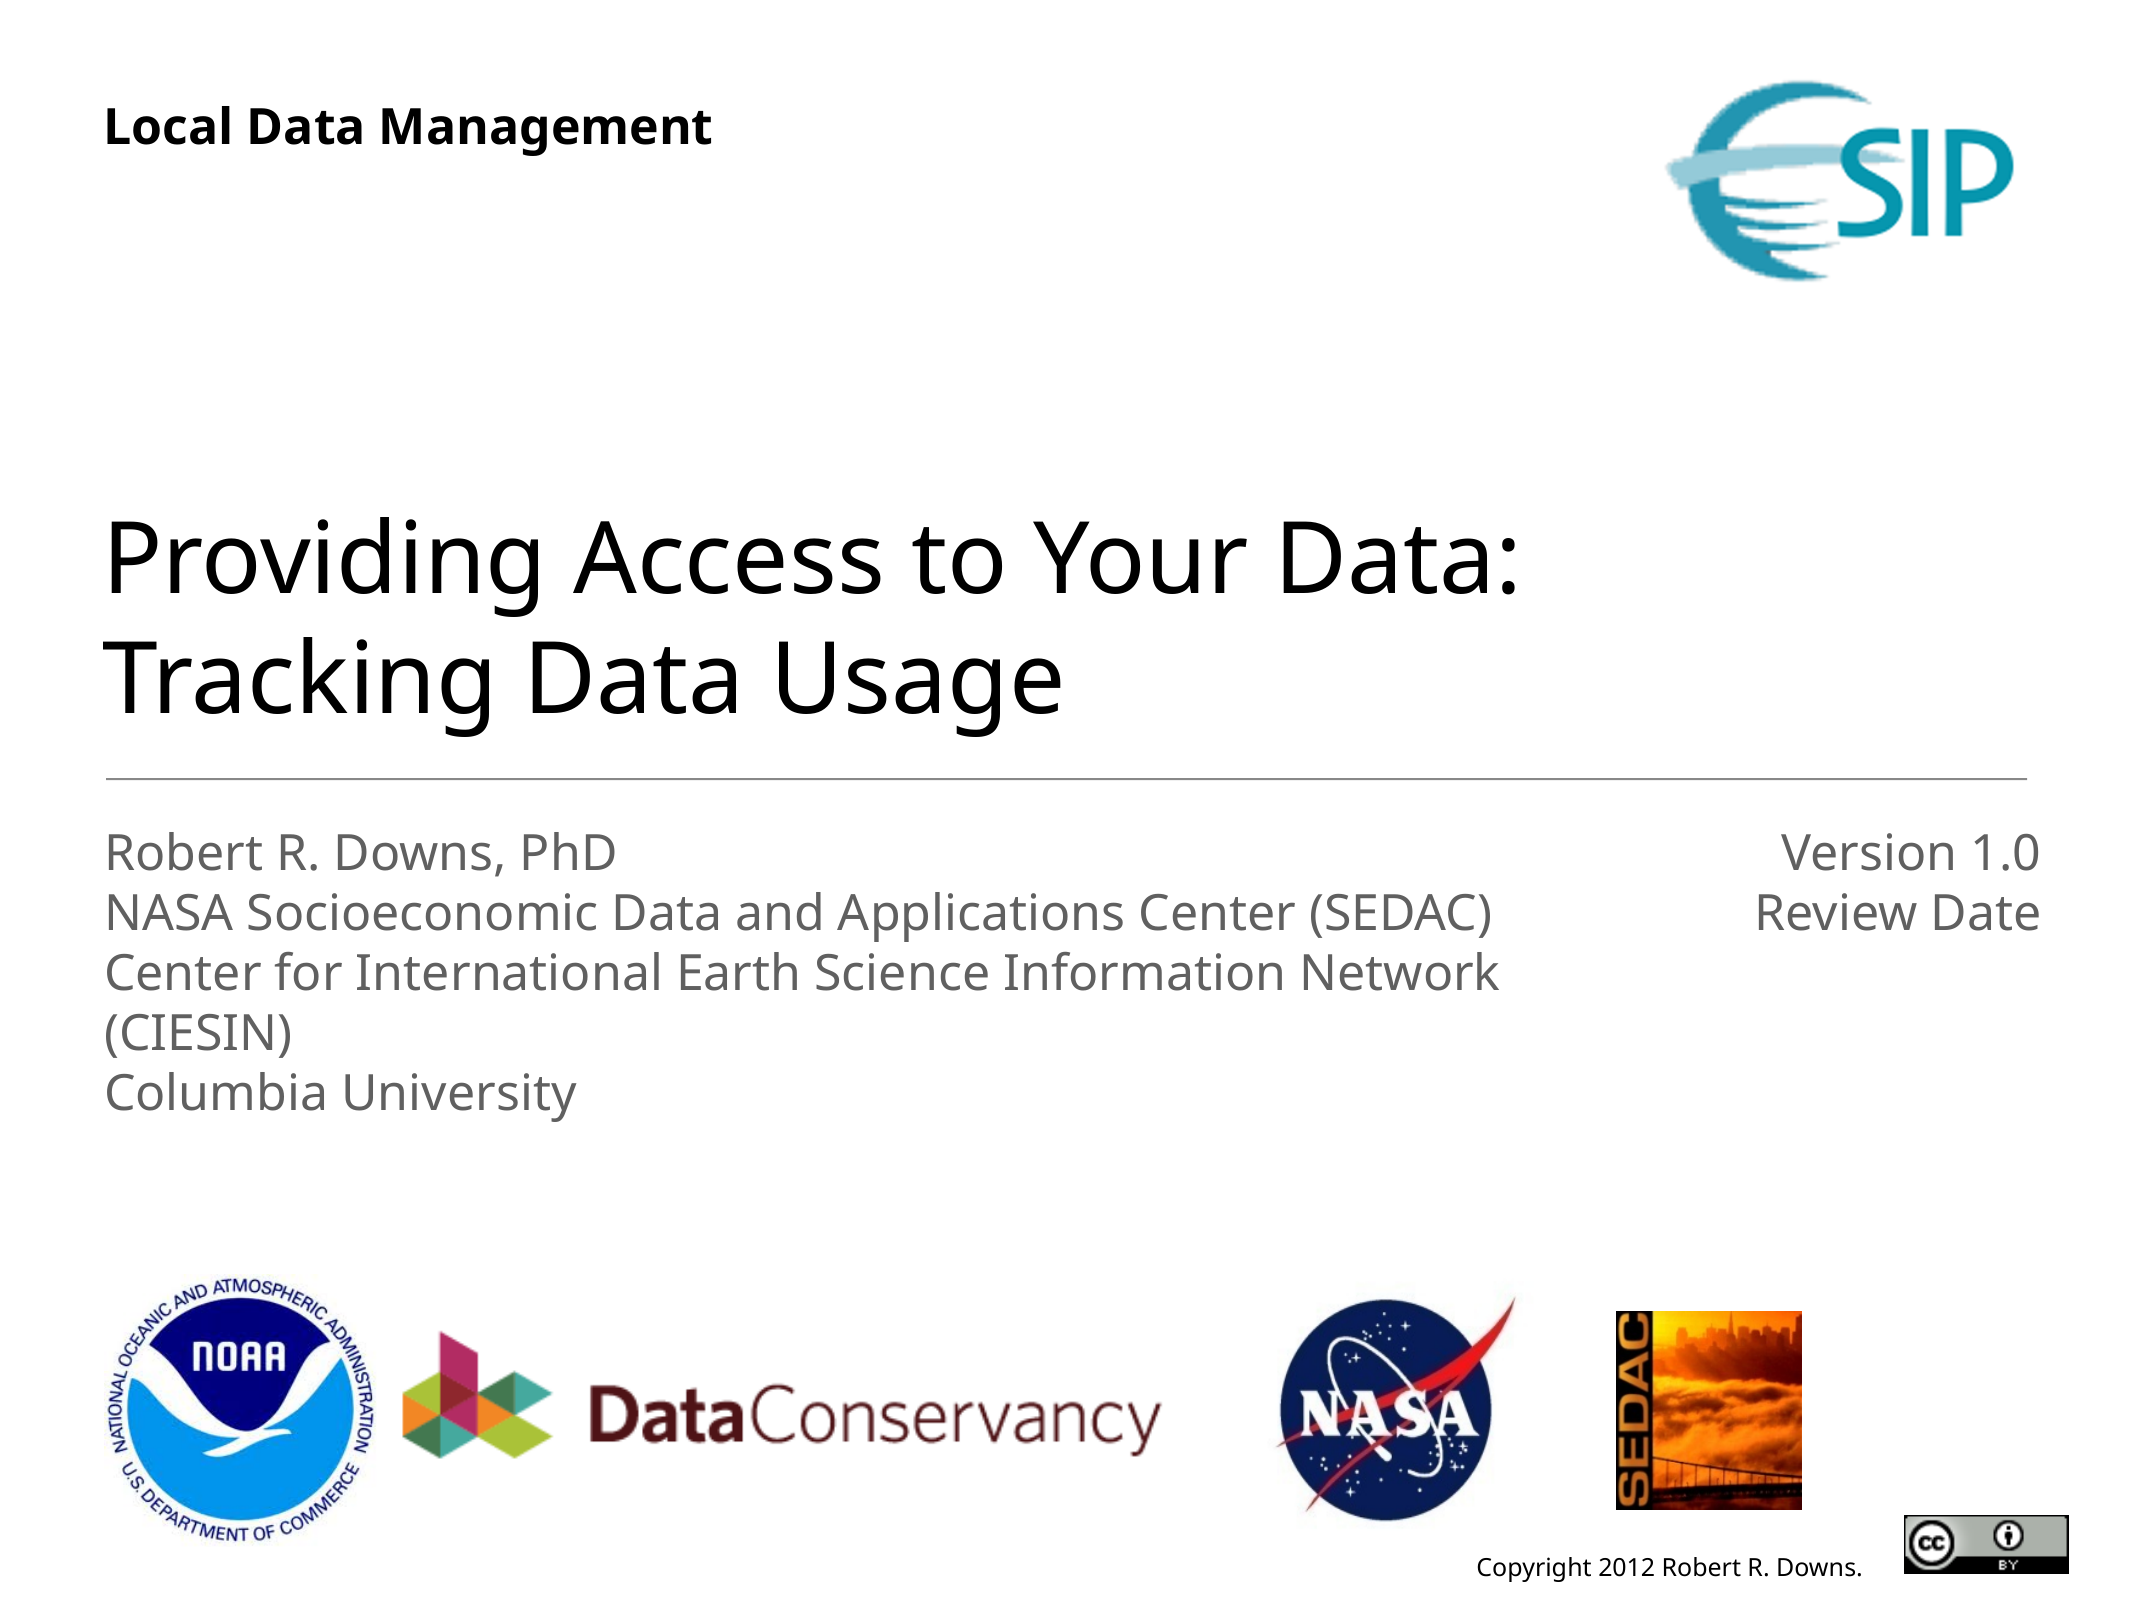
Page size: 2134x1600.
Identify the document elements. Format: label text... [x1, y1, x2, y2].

picture [1654, 62, 2030, 220]
text_box Local Data Management [88, 87, 742, 163]
picture [399, 1324, 1167, 1461]
text_box Version 1.0 Review Date [1079, 812, 2050, 1163]
text_box Copyright 2012 Robert R. Downs. [1461, 1544, 1879, 1590]
picture [1616, 1311, 1802, 1510]
picture [103, 1274, 377, 1548]
title Providing Access to Your Data: Tracking Data Usage [93, 220, 2040, 742]
list Robert R. Downs, PhD NASA Socioeconomic Data and Applications Center (SEDAC) Center for International Earth Science Information Network (CIESIN) Columbia University [95, 812, 1667, 1334]
picture [1903, 1515, 2069, 1574]
picture [1178, 1259, 1590, 1547]
